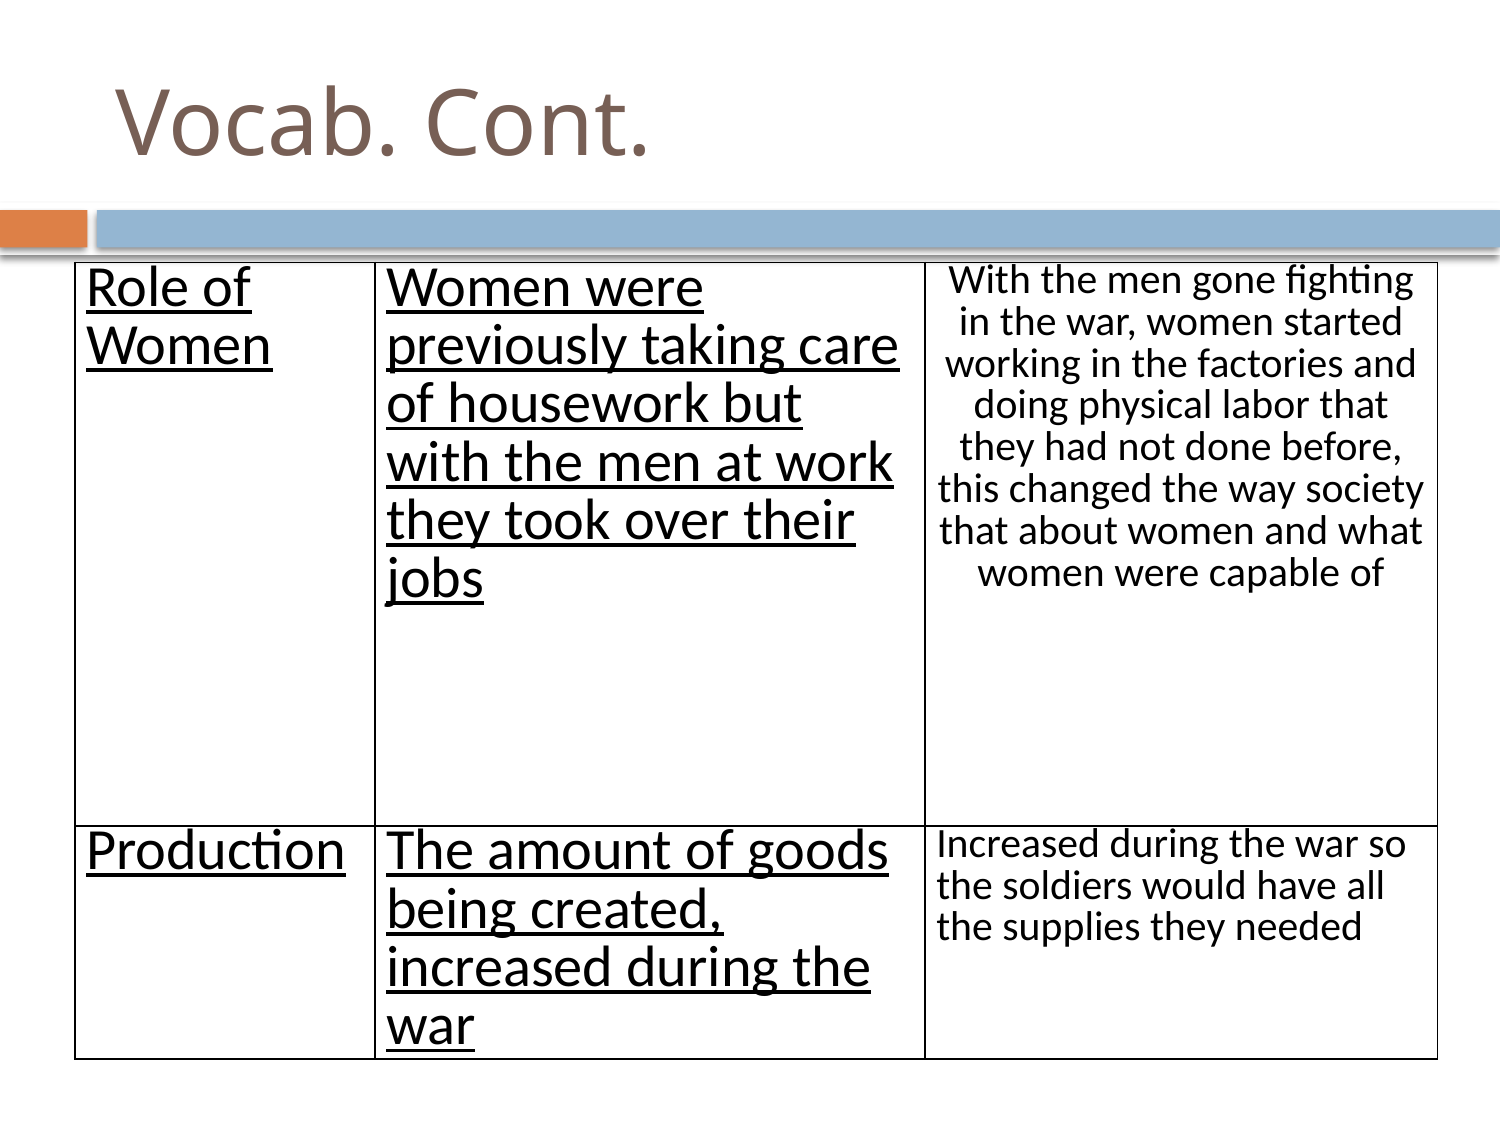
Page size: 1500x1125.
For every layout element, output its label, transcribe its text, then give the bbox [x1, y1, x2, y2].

table_cell Increased during the war so the soldiers would have all the supplies they needed [926, 827, 1437, 1058]
title Vocab. Cont. [100, 37, 1438, 200]
table_cell Production [76, 827, 374, 1058]
table_header With the men gone fighting in the war, women started working in the factories and doing physical labor that they had not done before, this changed the way society that about women and what women were capable of [926, 263, 1437, 825]
table_cell The amount of goods being created, increased during the war [376, 827, 924, 1058]
table_header Women were previously taking care of housework but with the men at work they took over their jobs [376, 263, 924, 825]
table_header Role of Women [76, 263, 374, 825]
